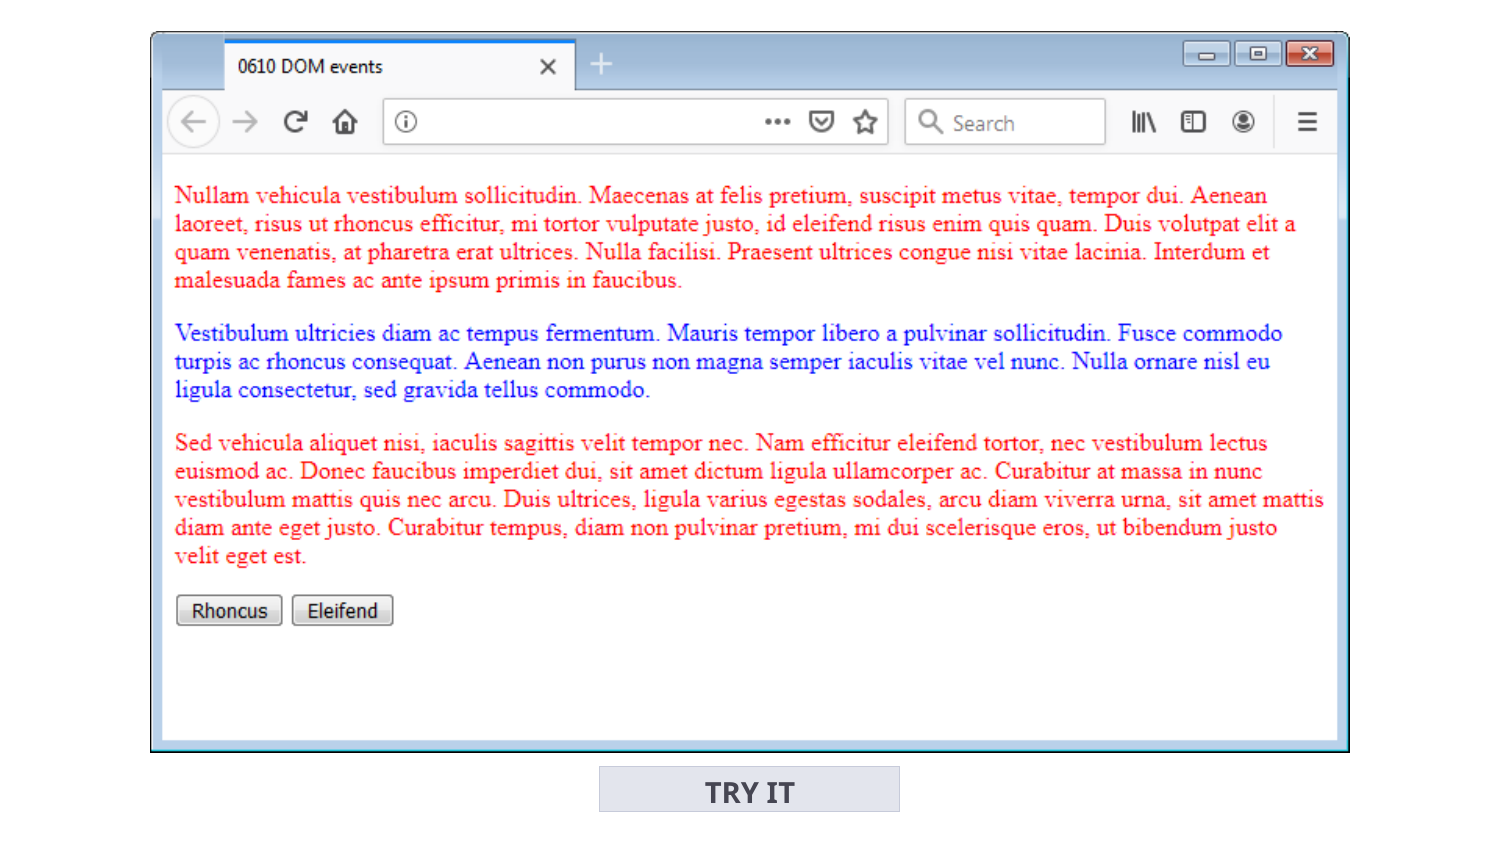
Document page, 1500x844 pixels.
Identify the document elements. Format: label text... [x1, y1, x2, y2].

text_box TRY IT [599, 766, 900, 812]
picture [149, 31, 1351, 753]
